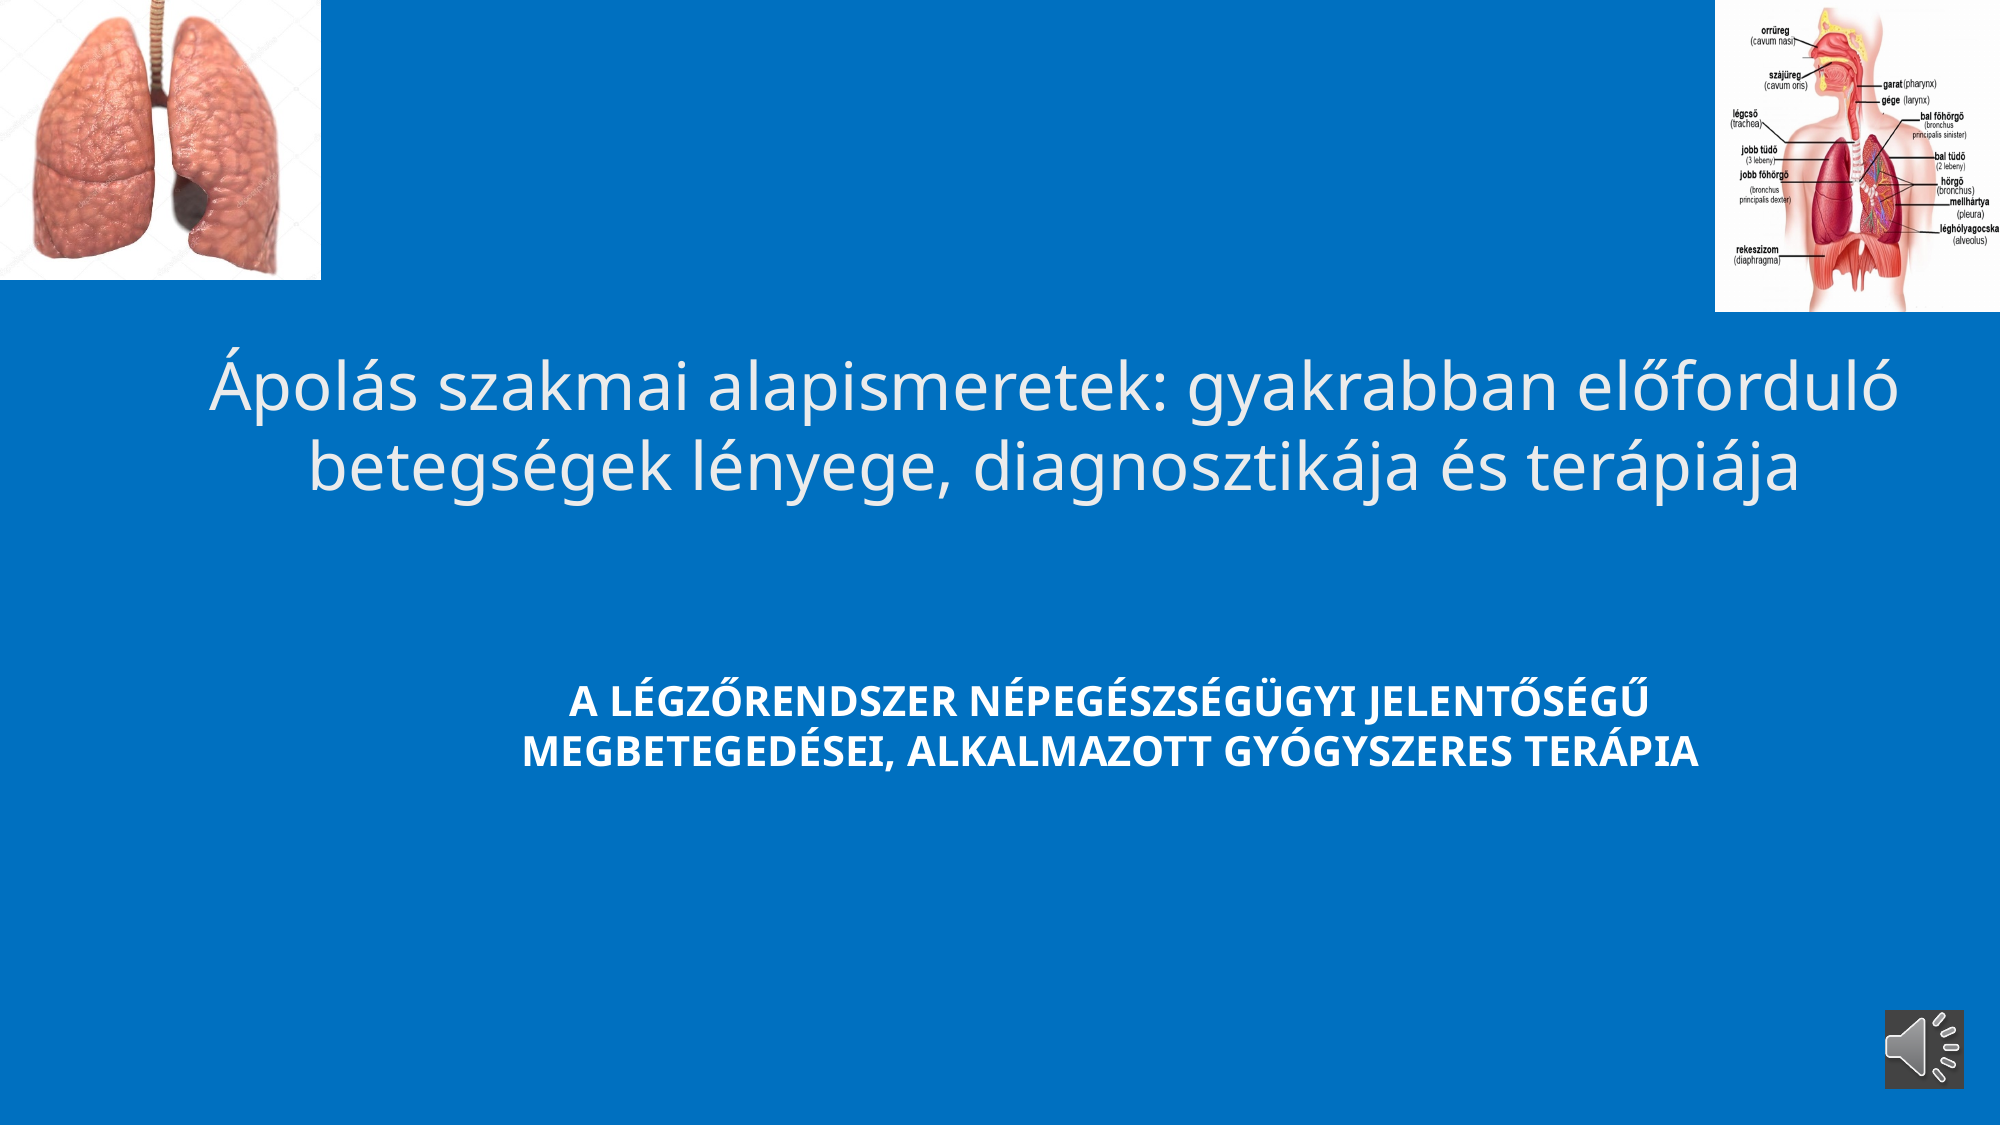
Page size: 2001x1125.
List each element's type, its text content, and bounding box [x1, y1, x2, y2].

picture [1715, 0, 2000, 312]
picture [1884, 1009, 1965, 1090]
title Ápolás szakmai alapismeretek: gyakrabban előforduló betegségek lényege, diagnosztikája és terápiája [86, 297, 2000, 512]
picture [0, 0, 322, 281]
subtitle A légzőrendszer népegészségügyi jelentőségű megbetegedései, alkalmazott gyógyszeres terápia [386, 667, 1835, 809]
